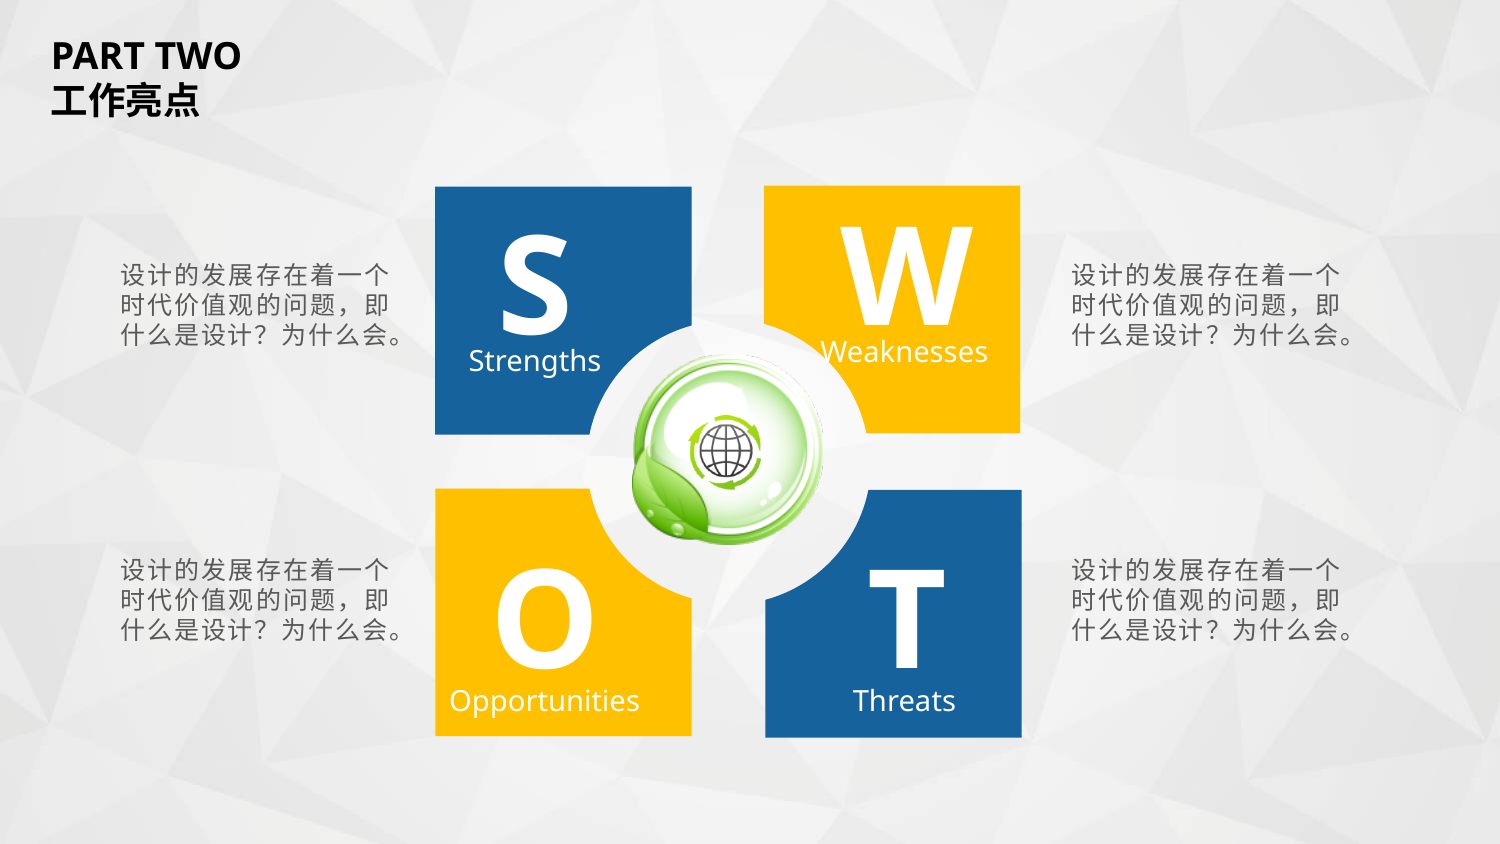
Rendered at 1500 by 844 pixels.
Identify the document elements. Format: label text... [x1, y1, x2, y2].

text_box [435, 488, 692, 737]
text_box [763, 185, 1021, 434]
text_box PART TWO 工作亮点 [36, 24, 261, 130]
text_box 设计的发展存在着一个时代价值观的问题，即什么是设计？为什么会。 [105, 252, 405, 357]
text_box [425, 186, 692, 435]
text_box 设计的发展存在着一个时代价值观的问题，即什么是设计？为什么会。 [1056, 252, 1356, 357]
text_box 设计的发展存在着一个时代价值观的问题，即什么是设计？为什么会。 [105, 547, 405, 653]
text_box 设计的发展存在着一个时代价值观的问题，即什么是设计？为什么会。 [1056, 547, 1356, 653]
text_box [765, 489, 1022, 738]
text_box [631, 354, 825, 545]
picture [0, 0, 1500, 844]
